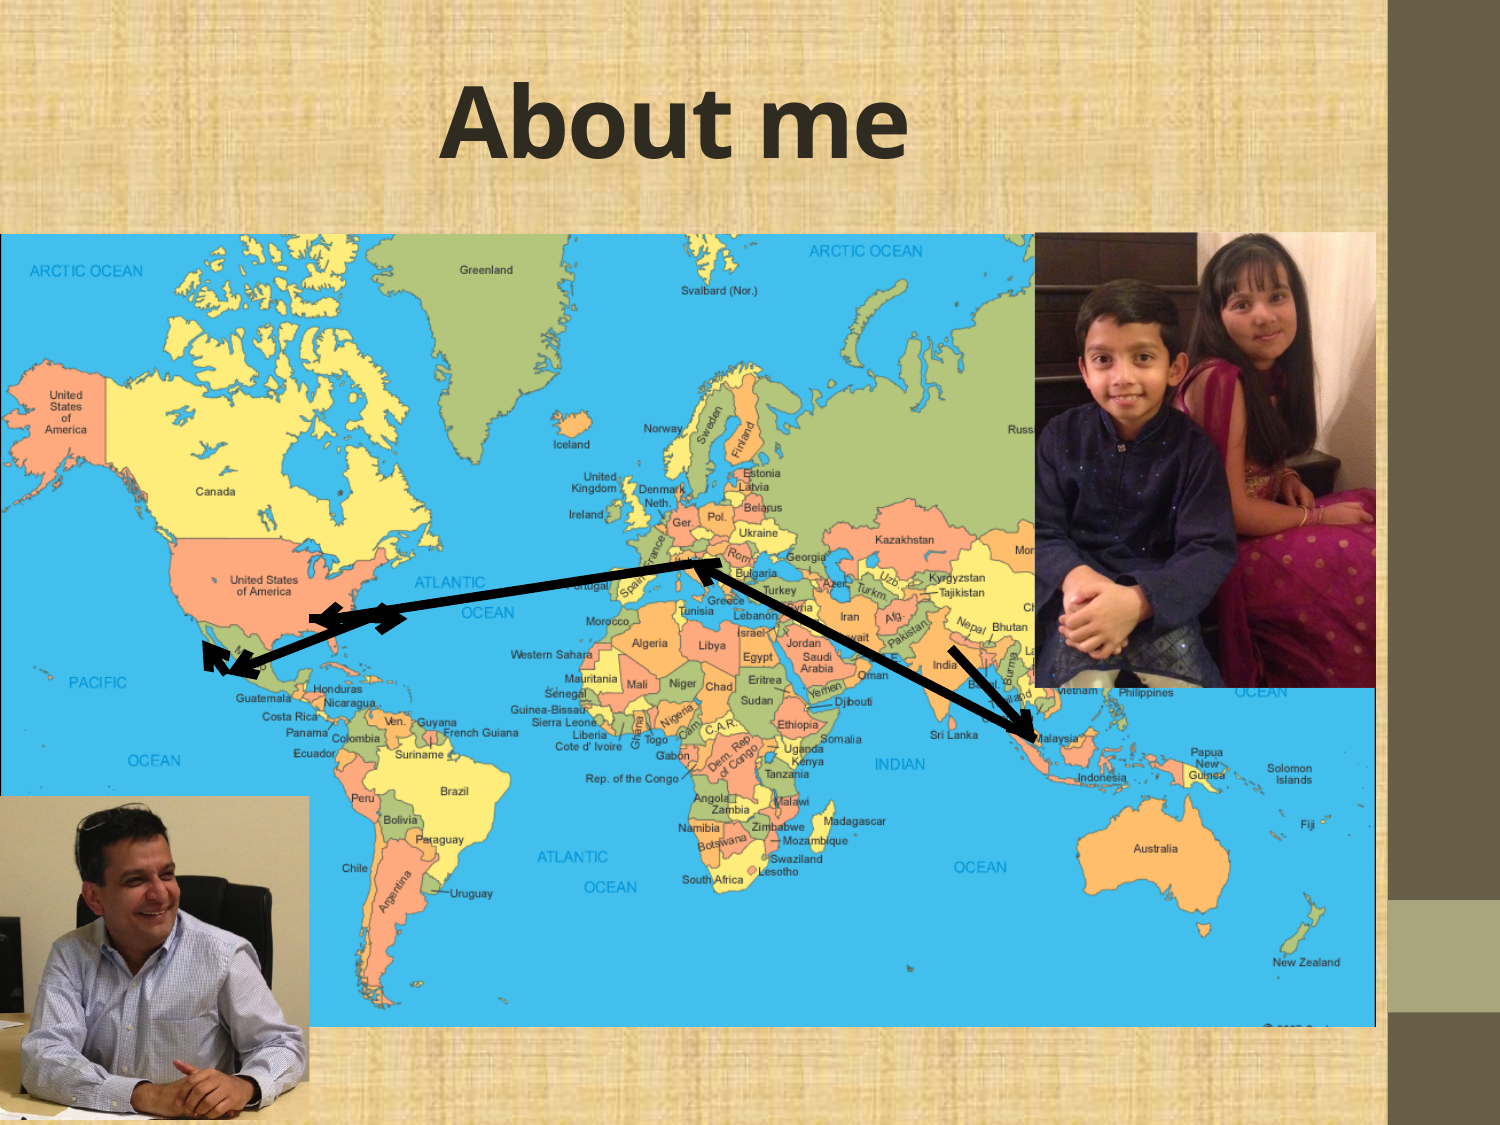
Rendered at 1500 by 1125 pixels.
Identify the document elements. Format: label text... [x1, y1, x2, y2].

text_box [226, 611, 387, 675]
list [0, 234, 1377, 1028]
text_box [201, 639, 228, 675]
picture [0, 0, 1434, 1125]
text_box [311, 563, 693, 623]
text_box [688, 560, 1036, 740]
title About me [0, 4, 1376, 230]
